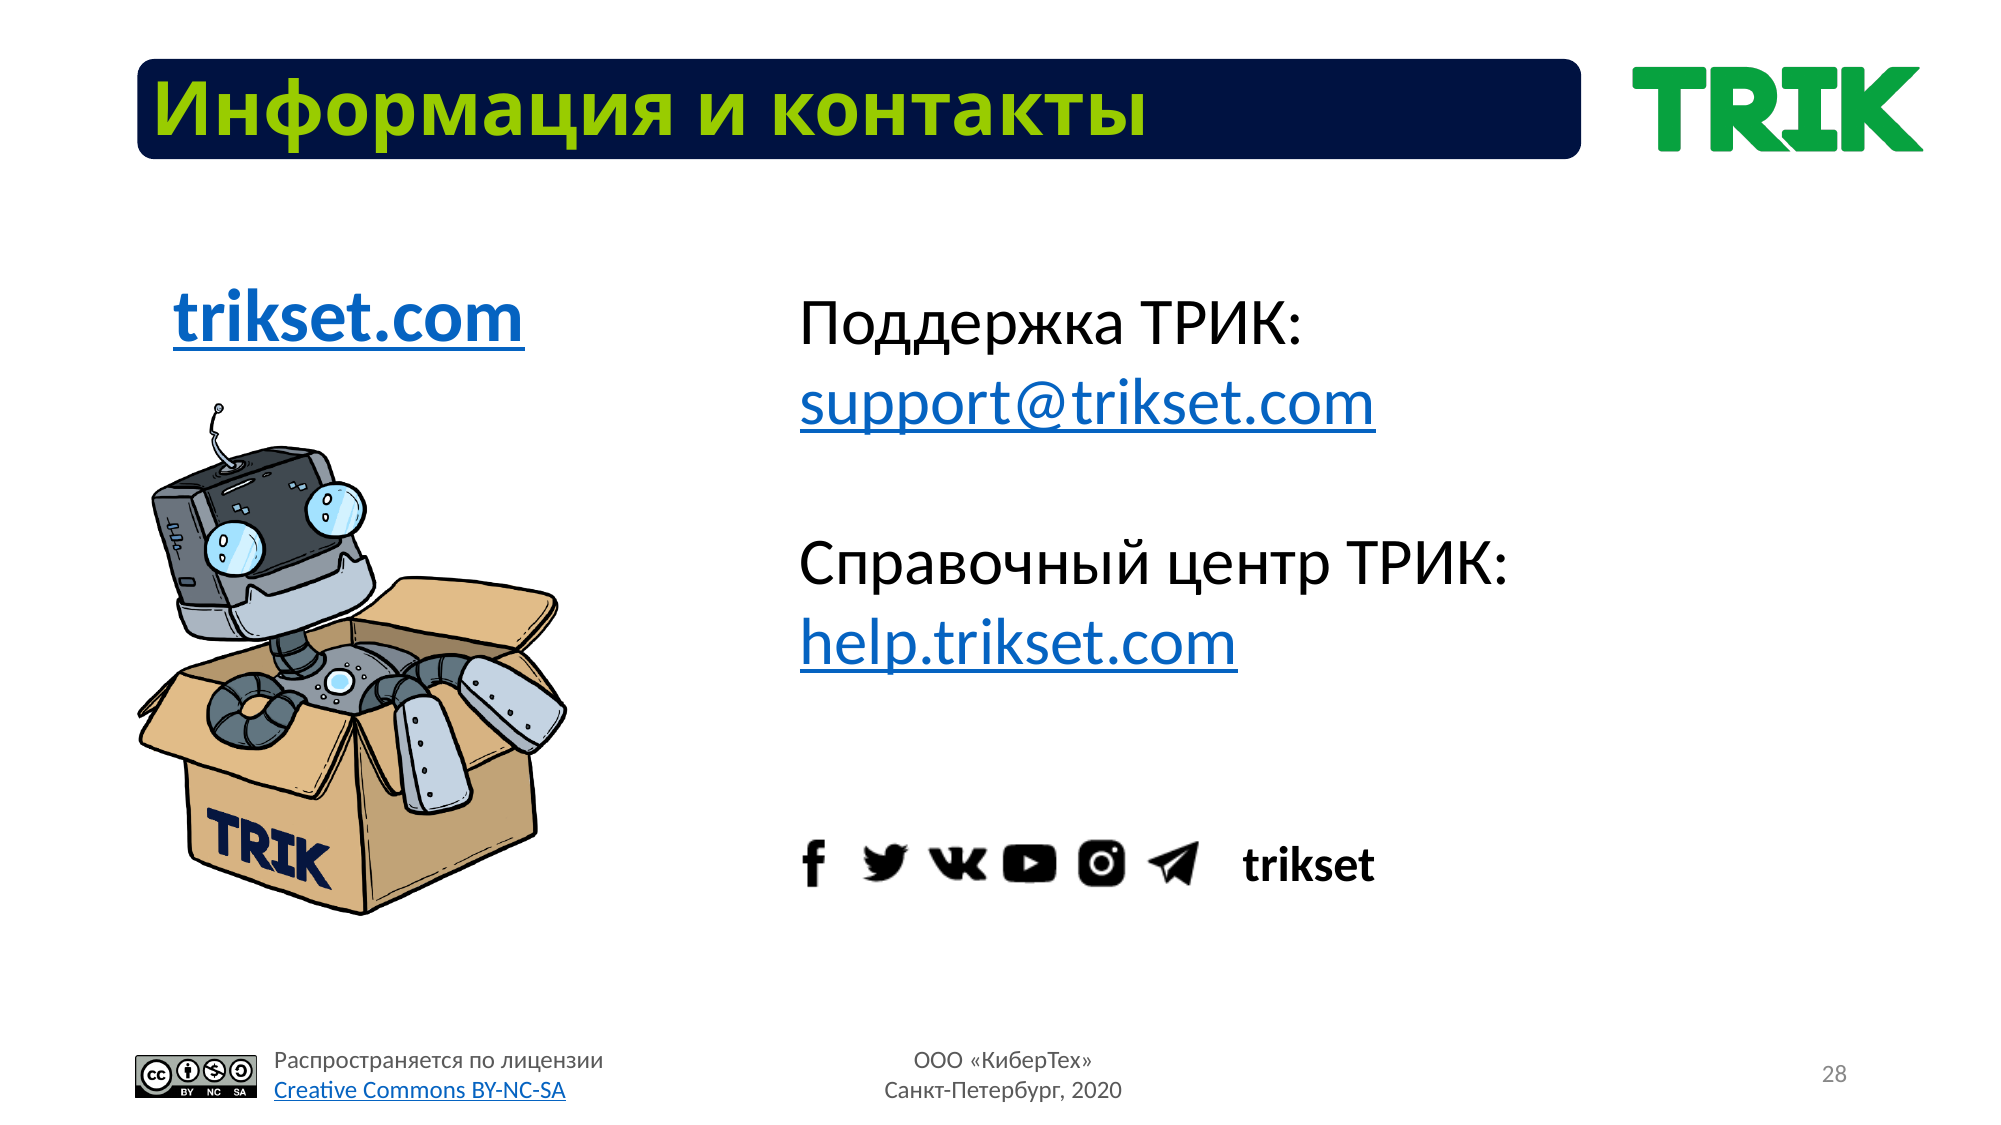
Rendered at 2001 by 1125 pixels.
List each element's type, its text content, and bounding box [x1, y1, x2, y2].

picture [1631, 64, 1924, 154]
picture [61, 363, 651, 953]
picture [135, 1055, 257, 1098]
picture [789, 829, 1213, 895]
text_box 28 [1412, 1042, 1863, 1103]
